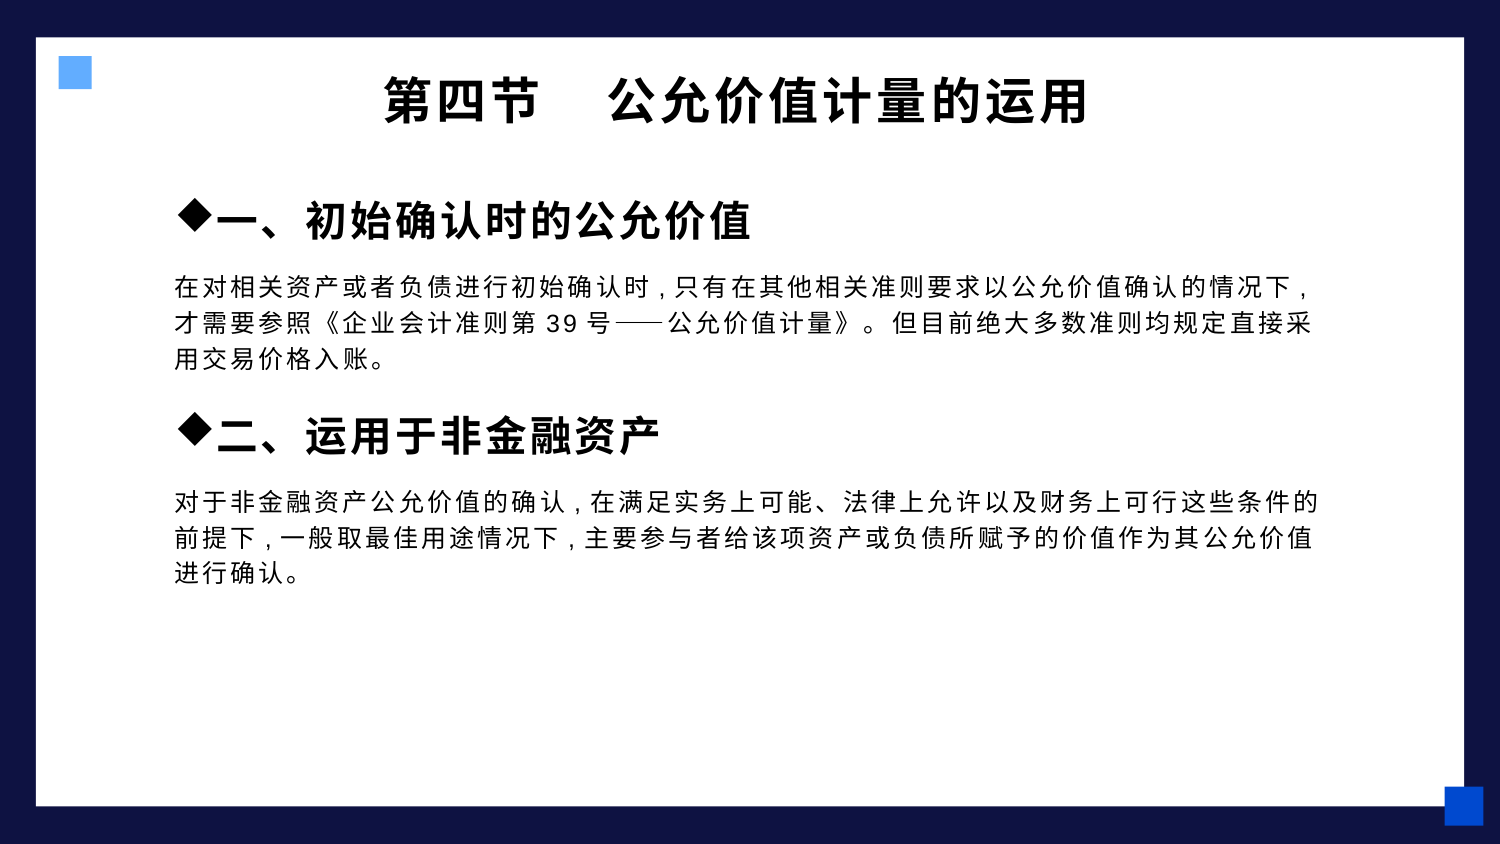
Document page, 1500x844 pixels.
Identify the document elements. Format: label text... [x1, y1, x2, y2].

title 第四节 公允价值计量的运用 [141, 48, 1327, 138]
list 一、初始确认时的公允价值 在对相关资产或者负债进行初始确认时,只有在其他相关准则要求以公允价值确认的情况下,才需要参照《企业会计准则第39号——公允价值计量》。但目前绝大多数准则均规定直接采用交易价格入账。 二、运用于非金融资产 对于非金融资产公允价值的确认,在满足实务上可能、法律上允许以及财务上可行这些条件的前提下,一般取最佳用途情况下,主要参与者给该项资产或负债所赋予的价值作为其公允价值进行确认。 [157, 179, 1343, 670]
